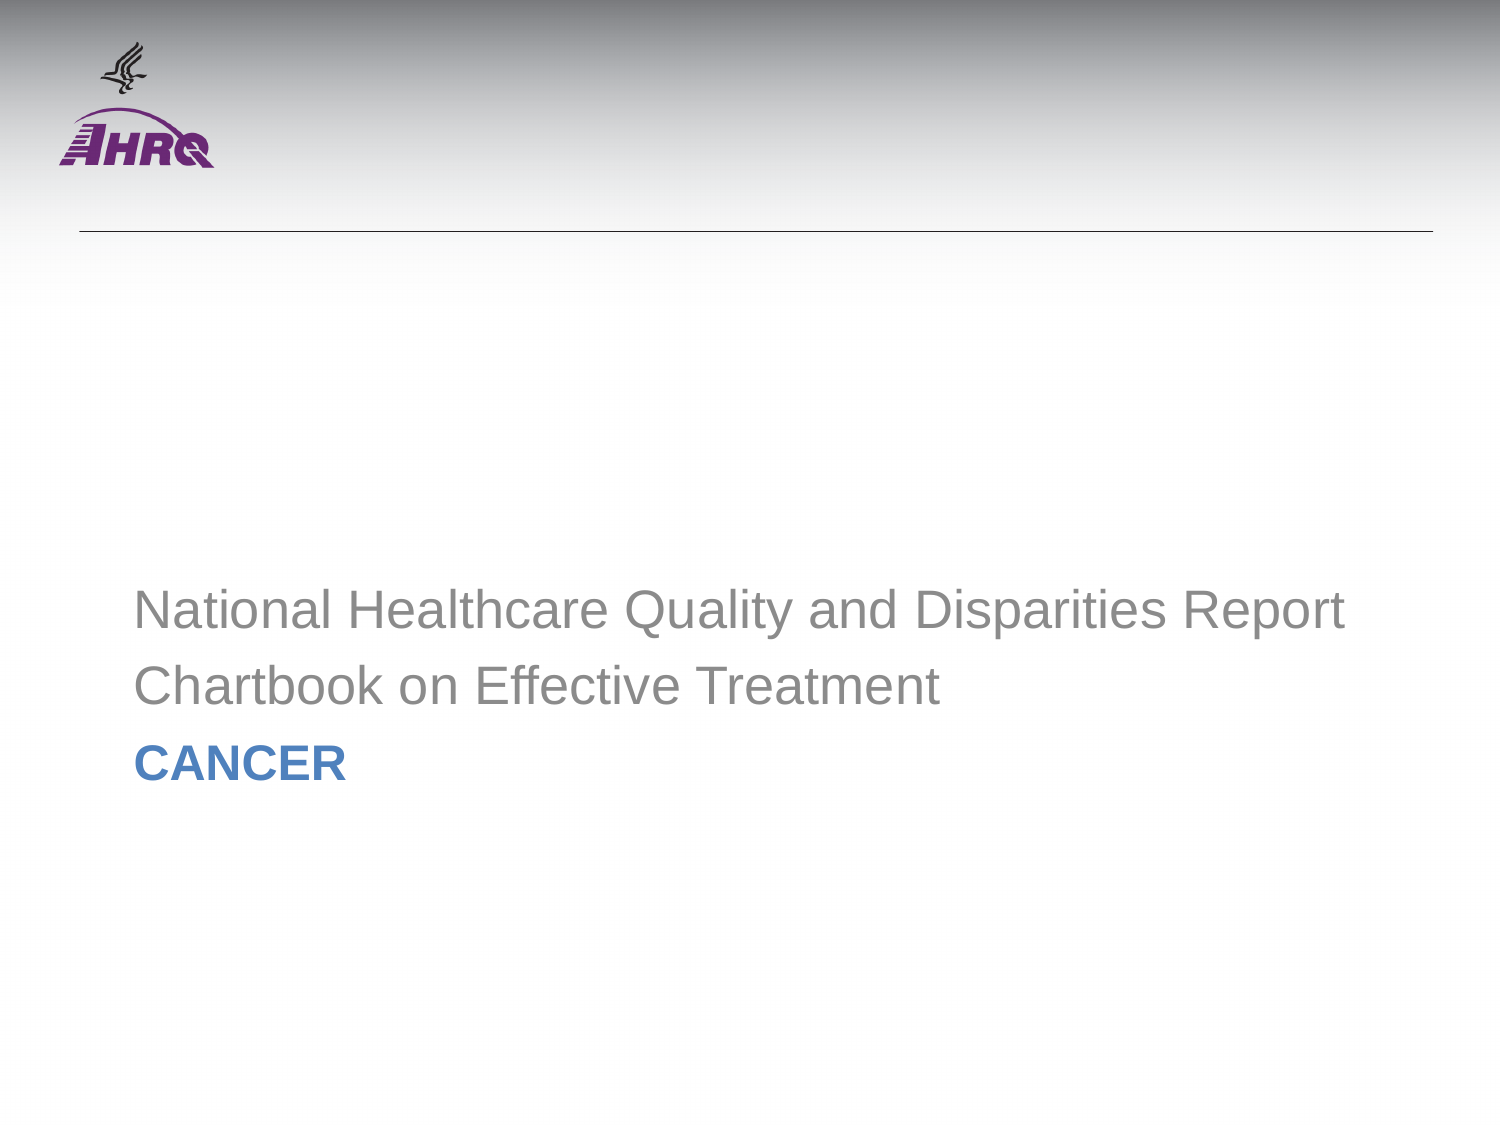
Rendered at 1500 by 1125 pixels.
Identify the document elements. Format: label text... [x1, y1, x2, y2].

title cancer [118, 723, 1394, 947]
list National Healthcare Quality and Disparities Report Chartbook on Effective Treatment [118, 476, 1394, 723]
picture [0, 0, 1500, 1125]
